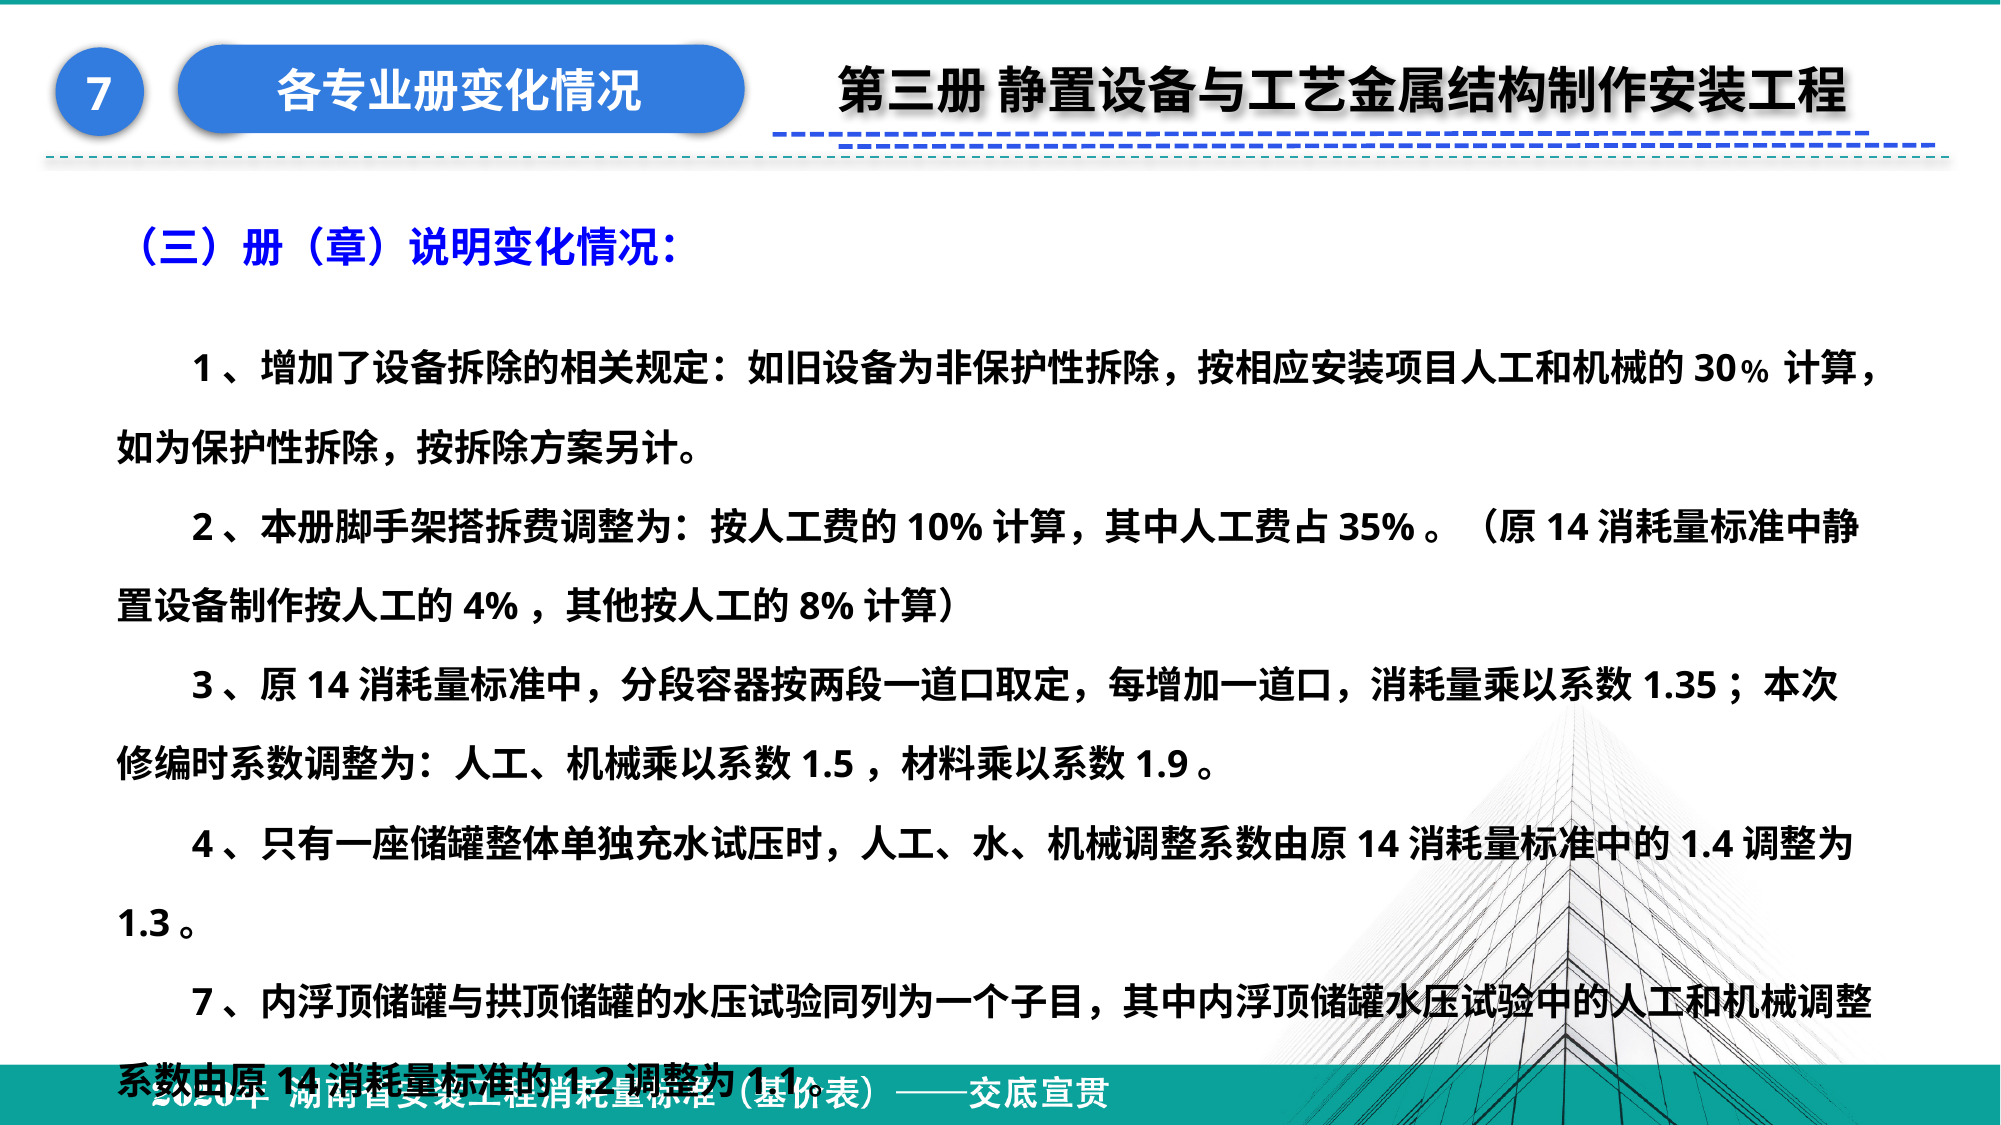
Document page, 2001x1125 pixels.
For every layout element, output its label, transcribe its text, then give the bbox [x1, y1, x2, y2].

text_box （三）册（章）说明变化情况： 1、增加了设备拆除的相关规定：如旧设备为非保护性拆除，按相应安装项目人工和机械的30﹪计算，如为保护性拆除，按拆除方案另计。 2、本册脚手架搭拆费调整为：按人工费的10%计算，其中人工费占35%。（原14消耗量标准中静置设备制作按人工的4%，其他按人工的8%计算） 3、原14消耗量标准中，分段容器按两段一道口取定，每增加一道口，消耗量乘以系数1.35；本次修编时系数调整为：人工、机械乘以系数1.5，材料乘以系数1.9。 4、只有一座储罐整体单独充水试压时，人工、水、机械调整系数由原14消耗量标准中的1.4调整为1.3。 7、内浮顶储罐与拱顶储罐的水压试验同列为一个子目，其中内浮顶储罐水压试验中的人工和机械调整系数由原14消耗量标准的1.2调整为1.1。 [102, 162, 1888, 1110]
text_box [45, 44, 1955, 158]
slide_number [1918, 0, 2000, 52]
picture [0, 0, 2001, 1125]
